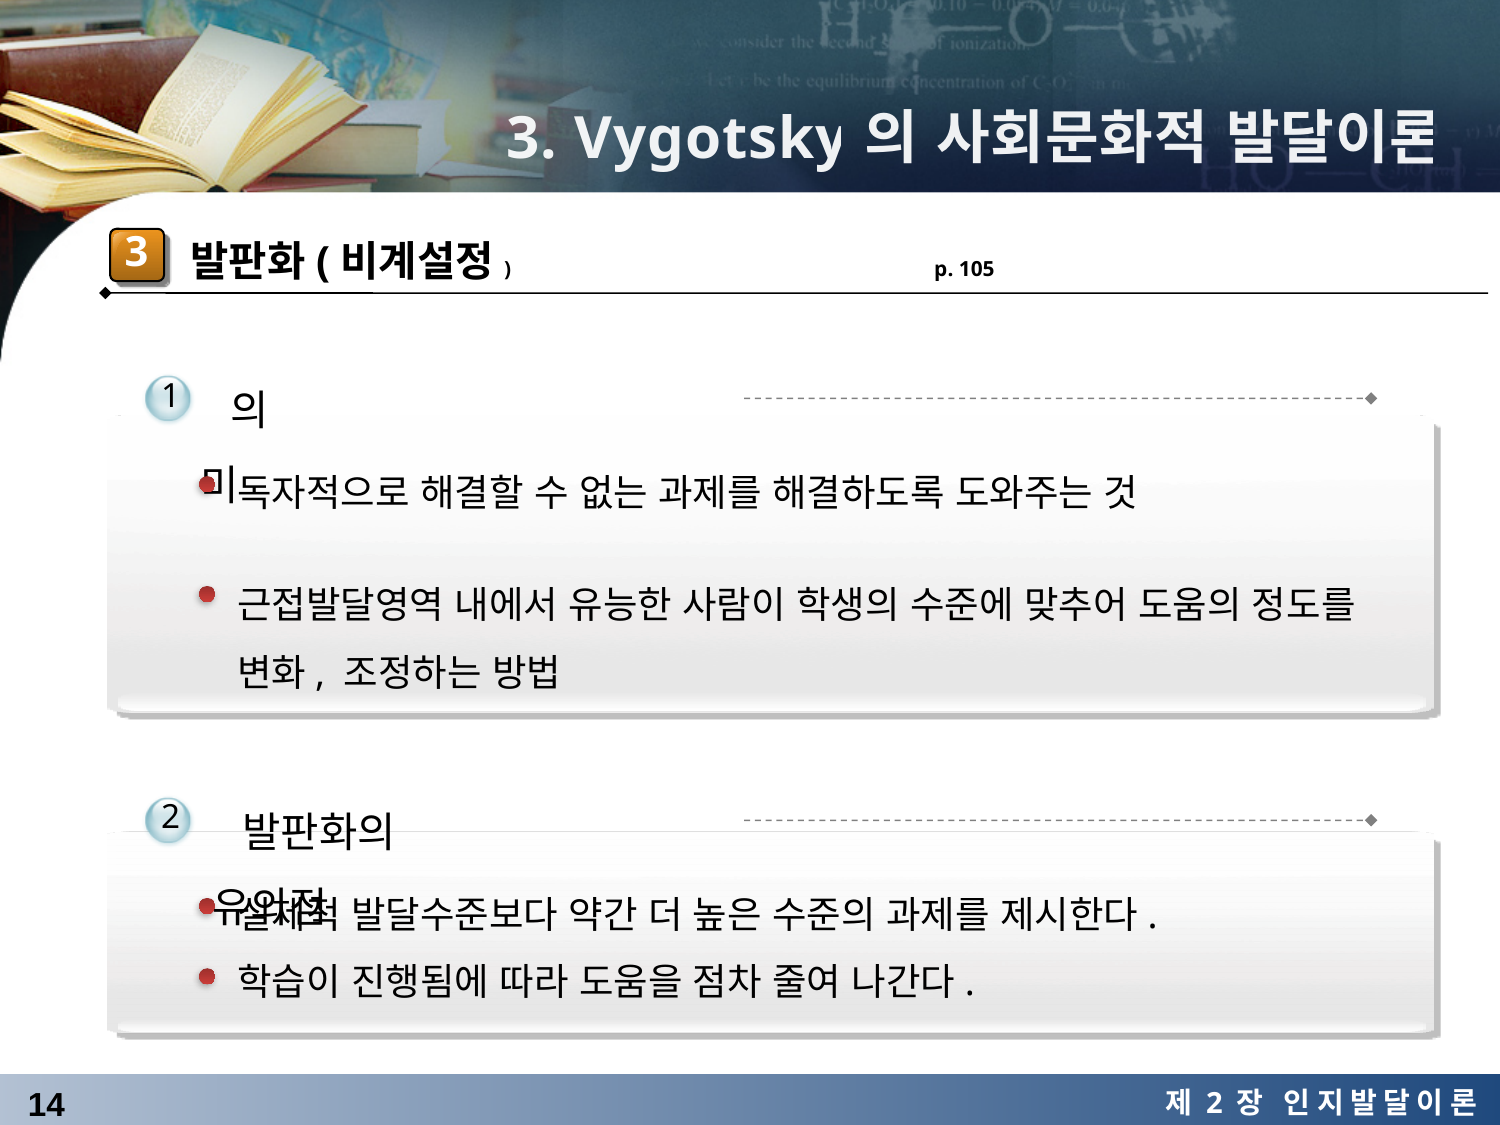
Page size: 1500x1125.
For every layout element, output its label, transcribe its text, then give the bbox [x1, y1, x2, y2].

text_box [46, 773, 1442, 1044]
picture [0, 0, 1500, 383]
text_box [46, 351, 1442, 727]
text_box 3. Vygotsky의 사회문화적 발달이론 [491, 93, 1459, 178]
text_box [105, 216, 1489, 294]
slide_number 14 [0, 1075, 116, 1120]
